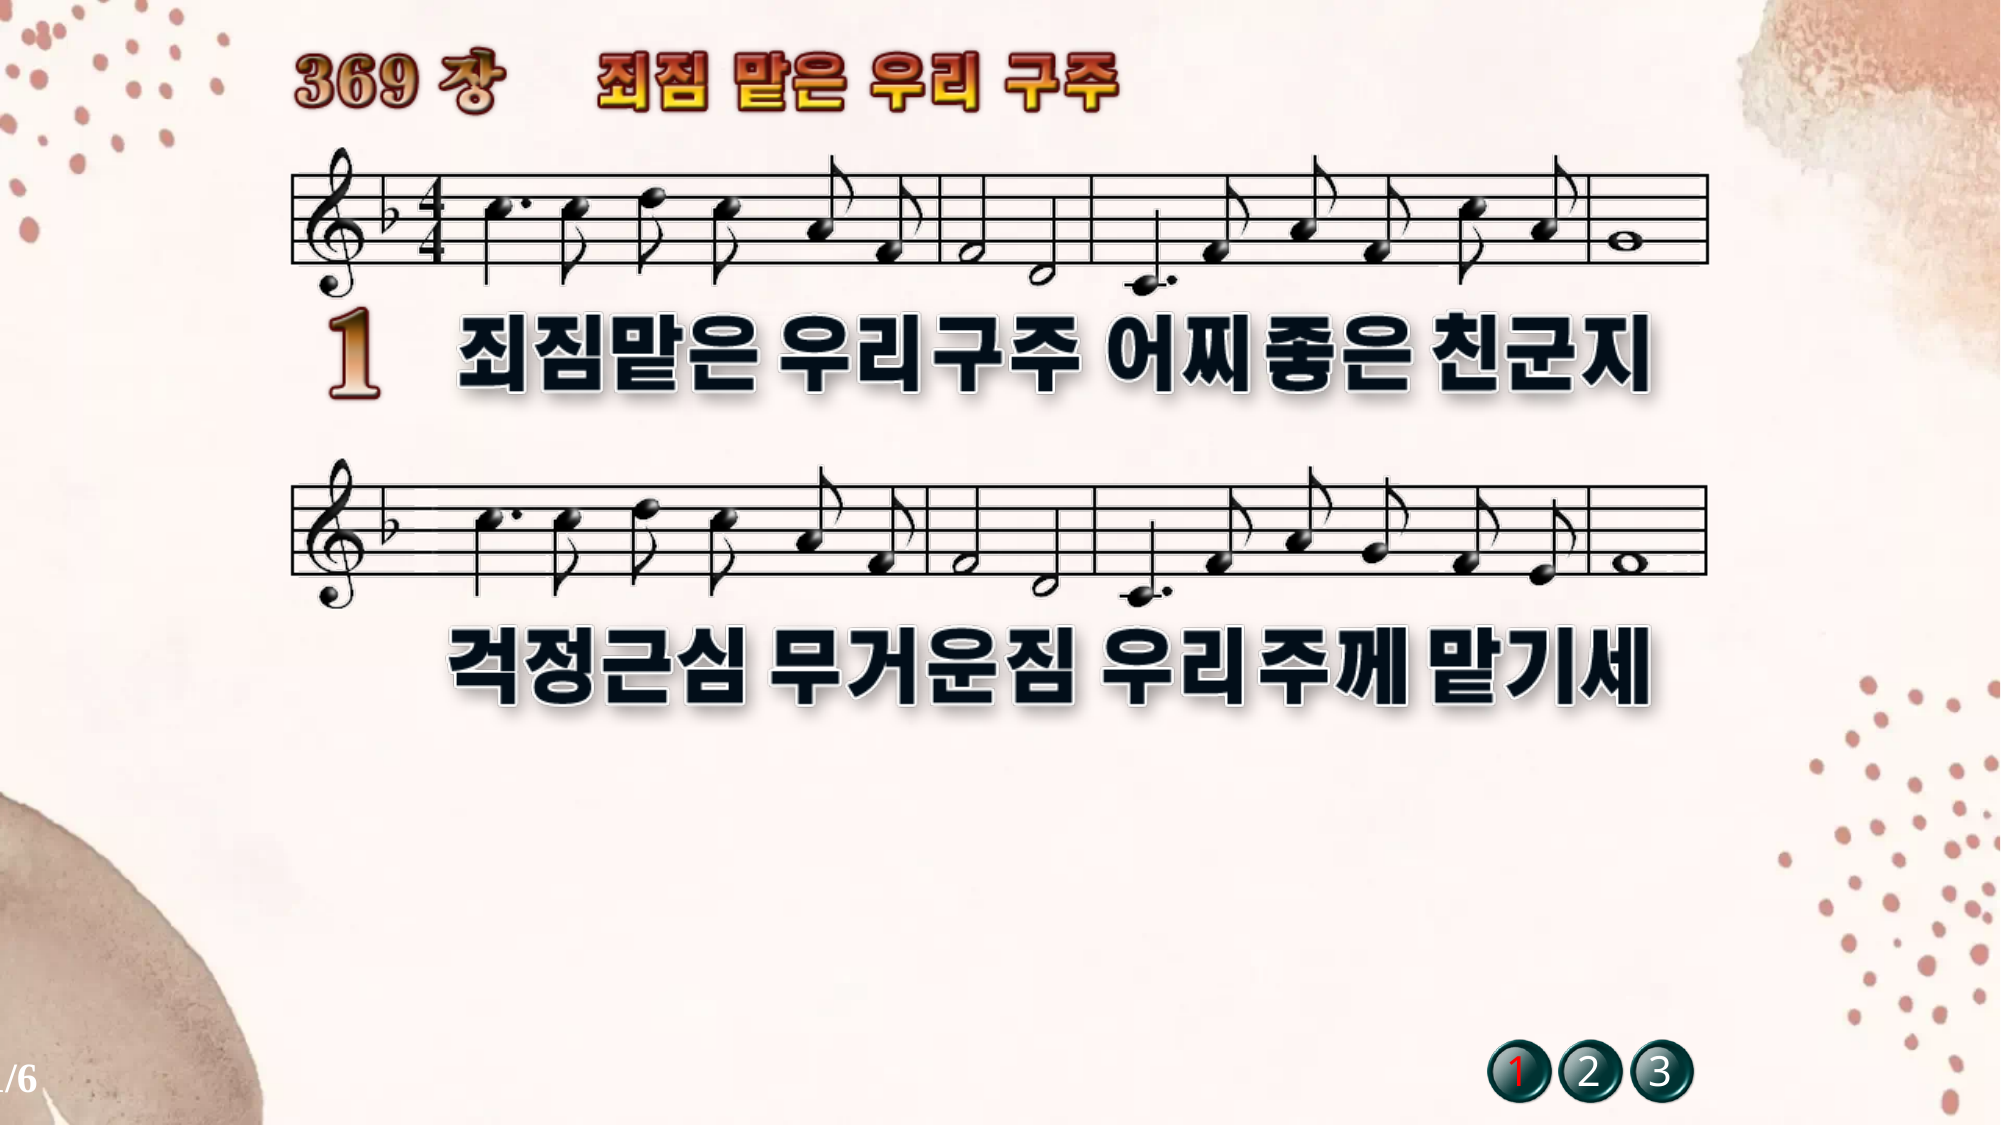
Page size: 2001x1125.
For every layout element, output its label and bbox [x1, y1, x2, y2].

text_box [1627, 1035, 1697, 1106]
text_box [1555, 1035, 1626, 1106]
text_box [1484, 1035, 1555, 1106]
picture [0, 0, 2001, 1125]
